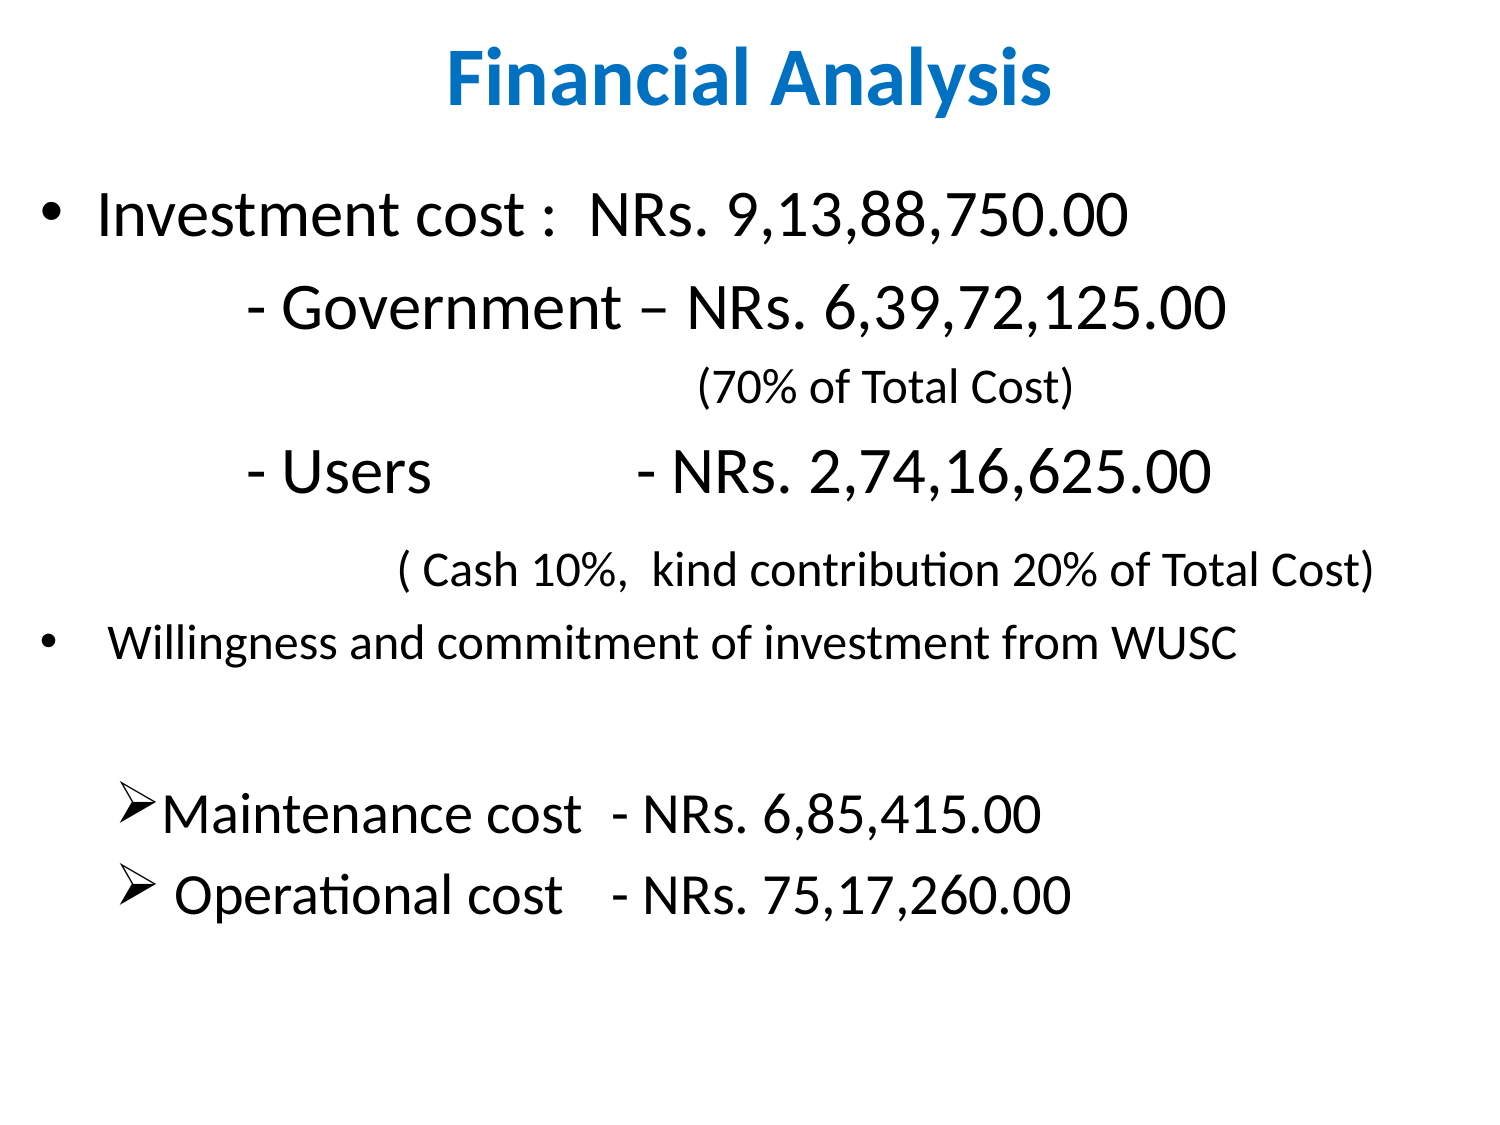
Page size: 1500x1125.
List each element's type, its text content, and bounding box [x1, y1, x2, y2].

title Financial Analysis [75, 0, 1425, 145]
list Investment cost : NRs. 9,13,88,750.00 - Government – NRs. 6,39,72,125.00 (70% of Total Cost) - Users - NRs. 2,74,16,625.00 ( Cash 10%, kind contribution 20% of Total Cost) Willingness and commitment of investment from WUSC Maintenance cost - NRs. 6,85,415.00 Operational cost - NRs. 75,17,260.00 [24, 162, 1475, 1075]
